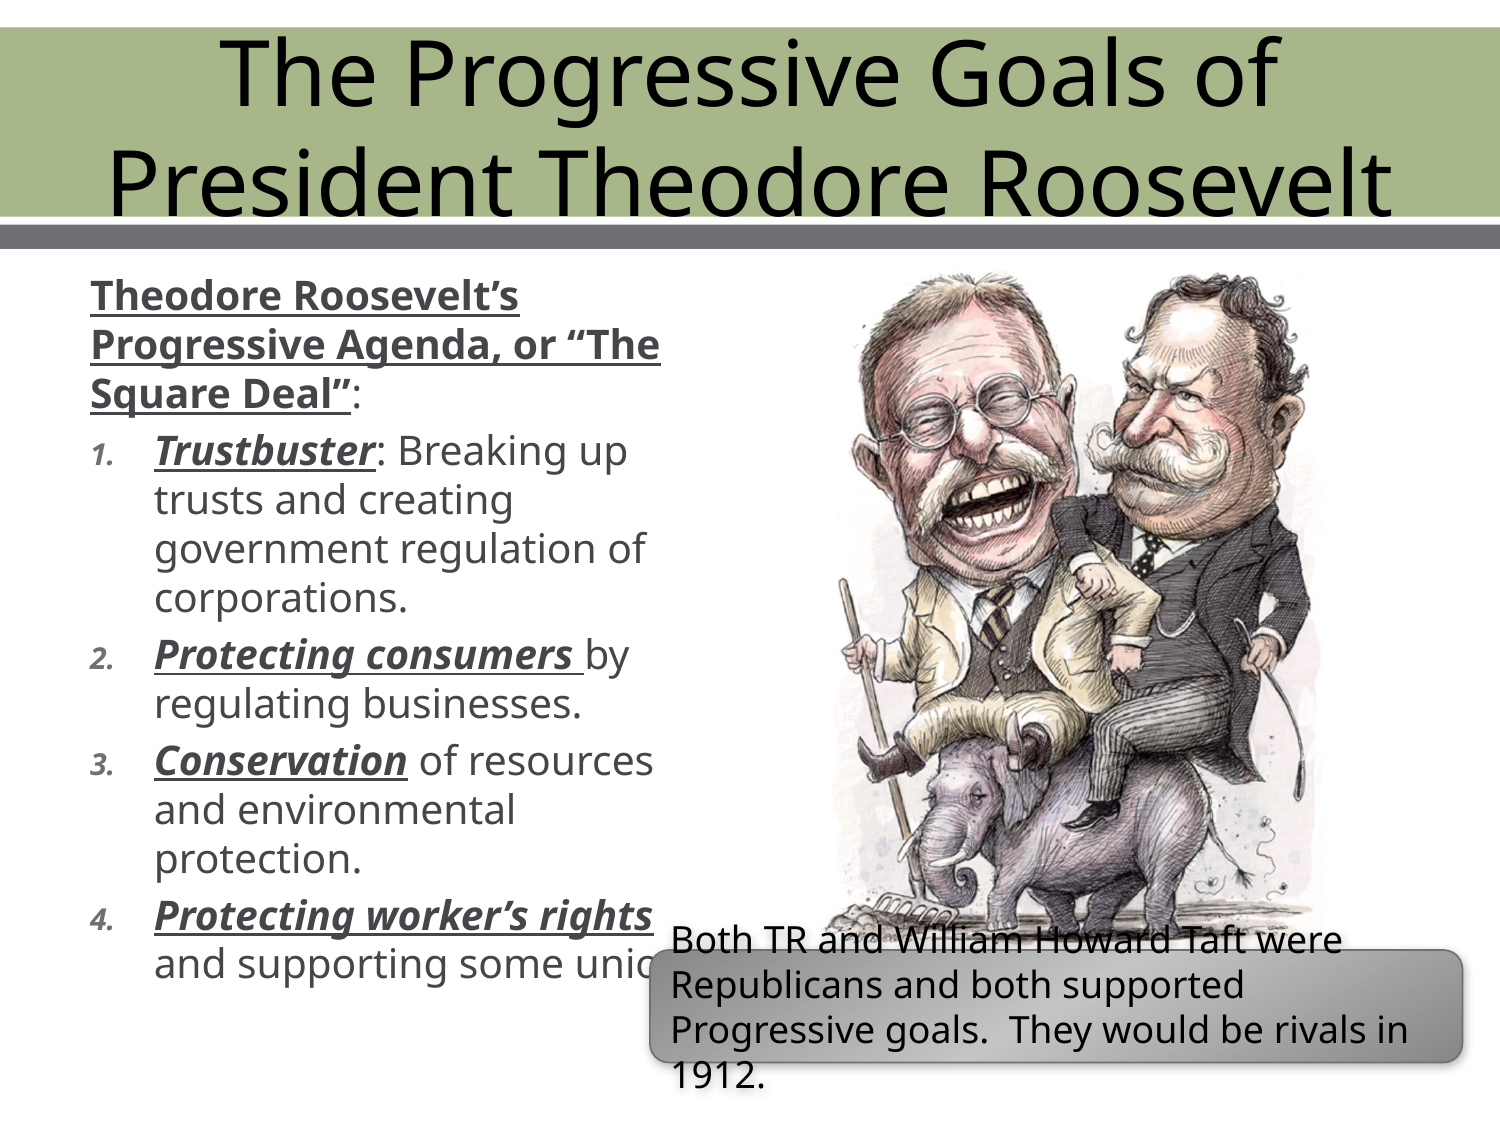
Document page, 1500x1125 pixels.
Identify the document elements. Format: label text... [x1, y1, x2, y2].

list Theodore Roosevelt’s Progressive Agenda, or “The Square Deal”: Trustbuster: Breaking up trusts and creating government regulation of corporations. Protecting consumers by regulating businesses. Conservation of resources and environmental protection. Protecting worker’s rights and supporting some unions. [75, 262, 738, 1005]
title The Progressive Goals of President Theodore Roosevelt [75, 37, 1425, 213]
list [818, 262, 1326, 947]
text_box Both TR and William Howard Taft were Republicans and both supported Progressive goals. They would be rivals in 1912. [649, 949, 1464, 1064]
